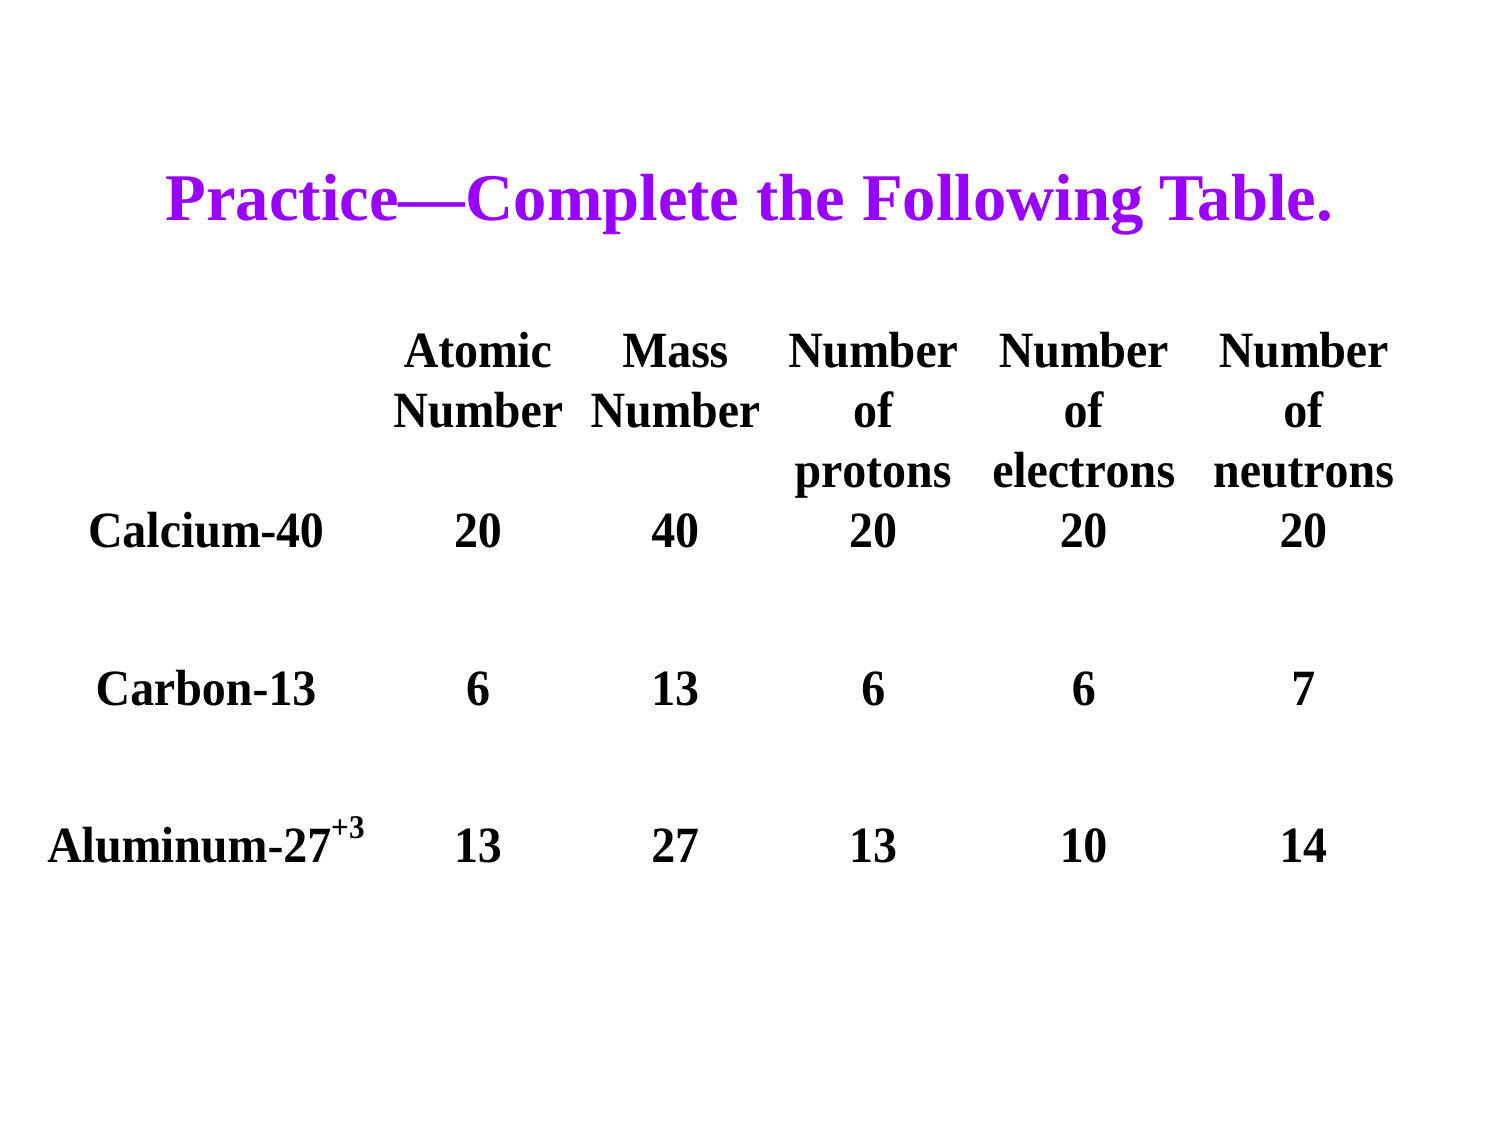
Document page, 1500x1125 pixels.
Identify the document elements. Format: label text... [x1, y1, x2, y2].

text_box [16, 318, 1444, 1048]
text_box Practice—Complete the Following Table. [112, 99, 1388, 288]
